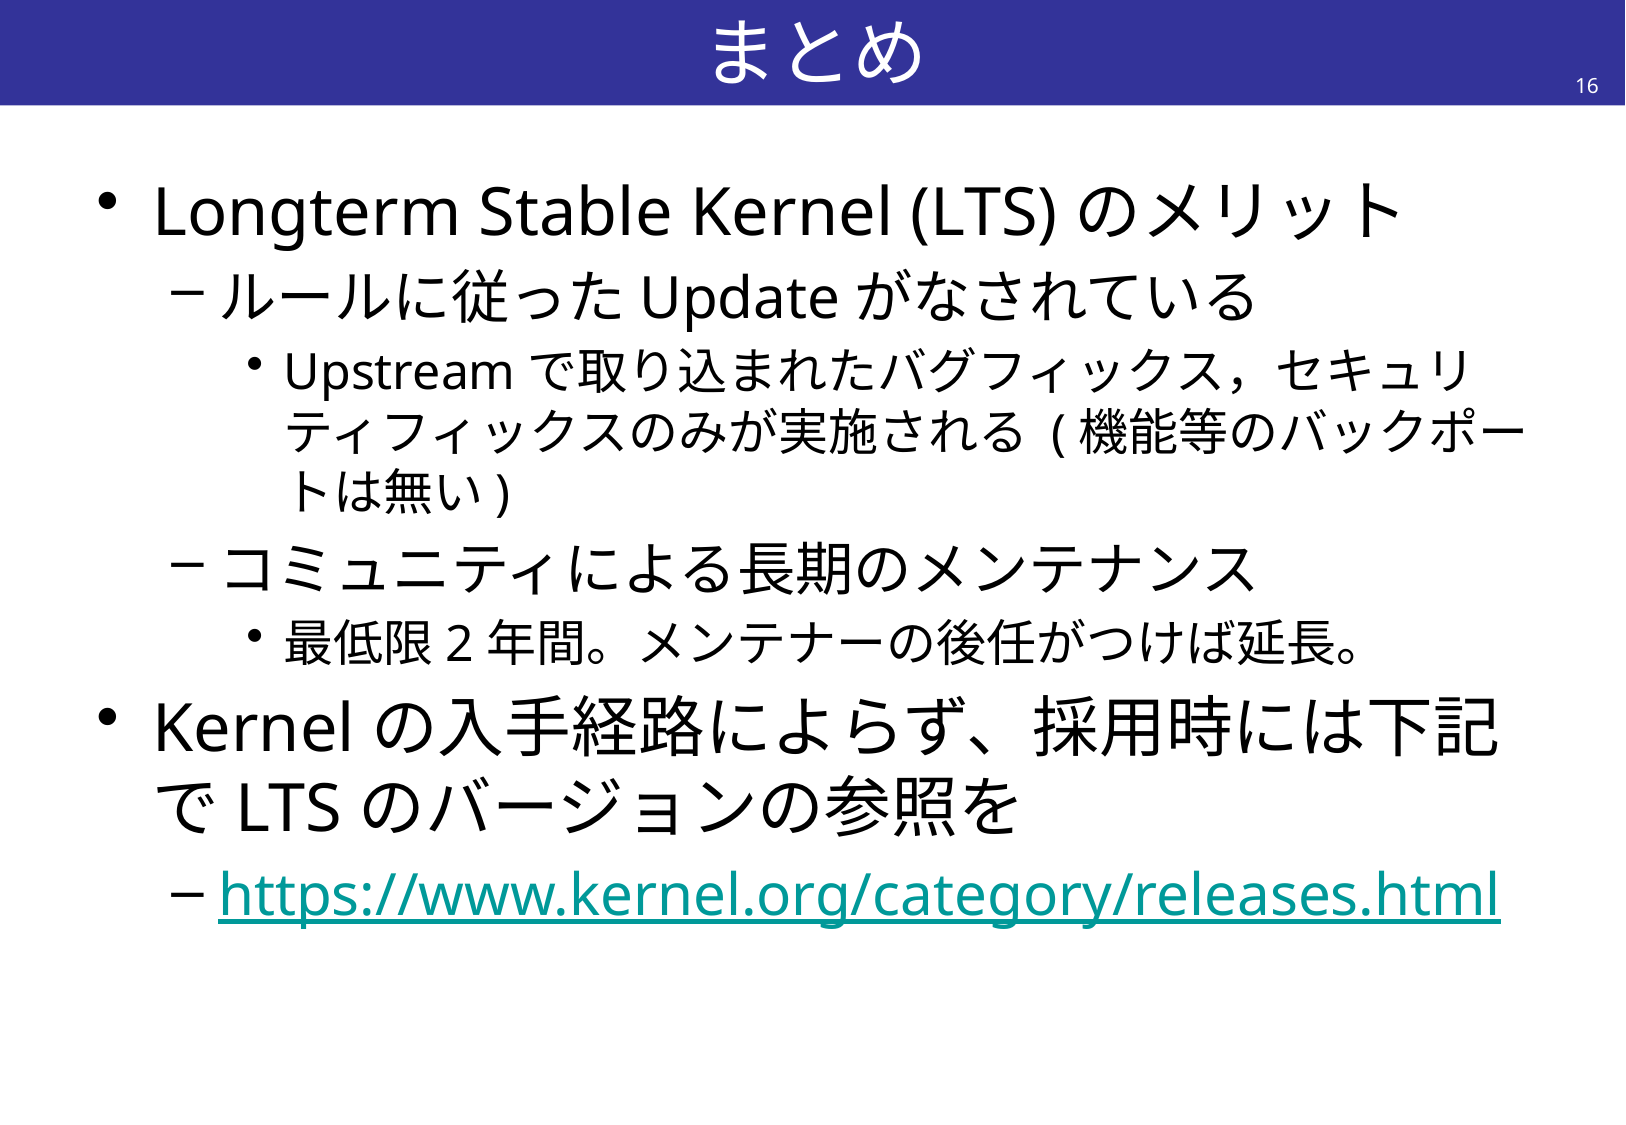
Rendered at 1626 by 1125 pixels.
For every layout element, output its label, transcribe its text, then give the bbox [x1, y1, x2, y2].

title まとめ [83, 0, 1546, 102]
slide_number 16 [1522, 65, 1614, 105]
list Longterm Stable Kernel (LTS)のメリット ルールに従ったUpdateがなされている Upstreamで取り込まれたバグフィックス，セキュリティフィックスのみが実施される (機能等のバックポートは無い) コミュニティによる長期のメンテナンス 最低限2年間。メンテナーの後任がつけば延長。 Kernelの入手経路によらず、採用時には下記でLTSのバージョンの参照を https://www.kernel.org/category/releases.html [81, 160, 1544, 1083]
